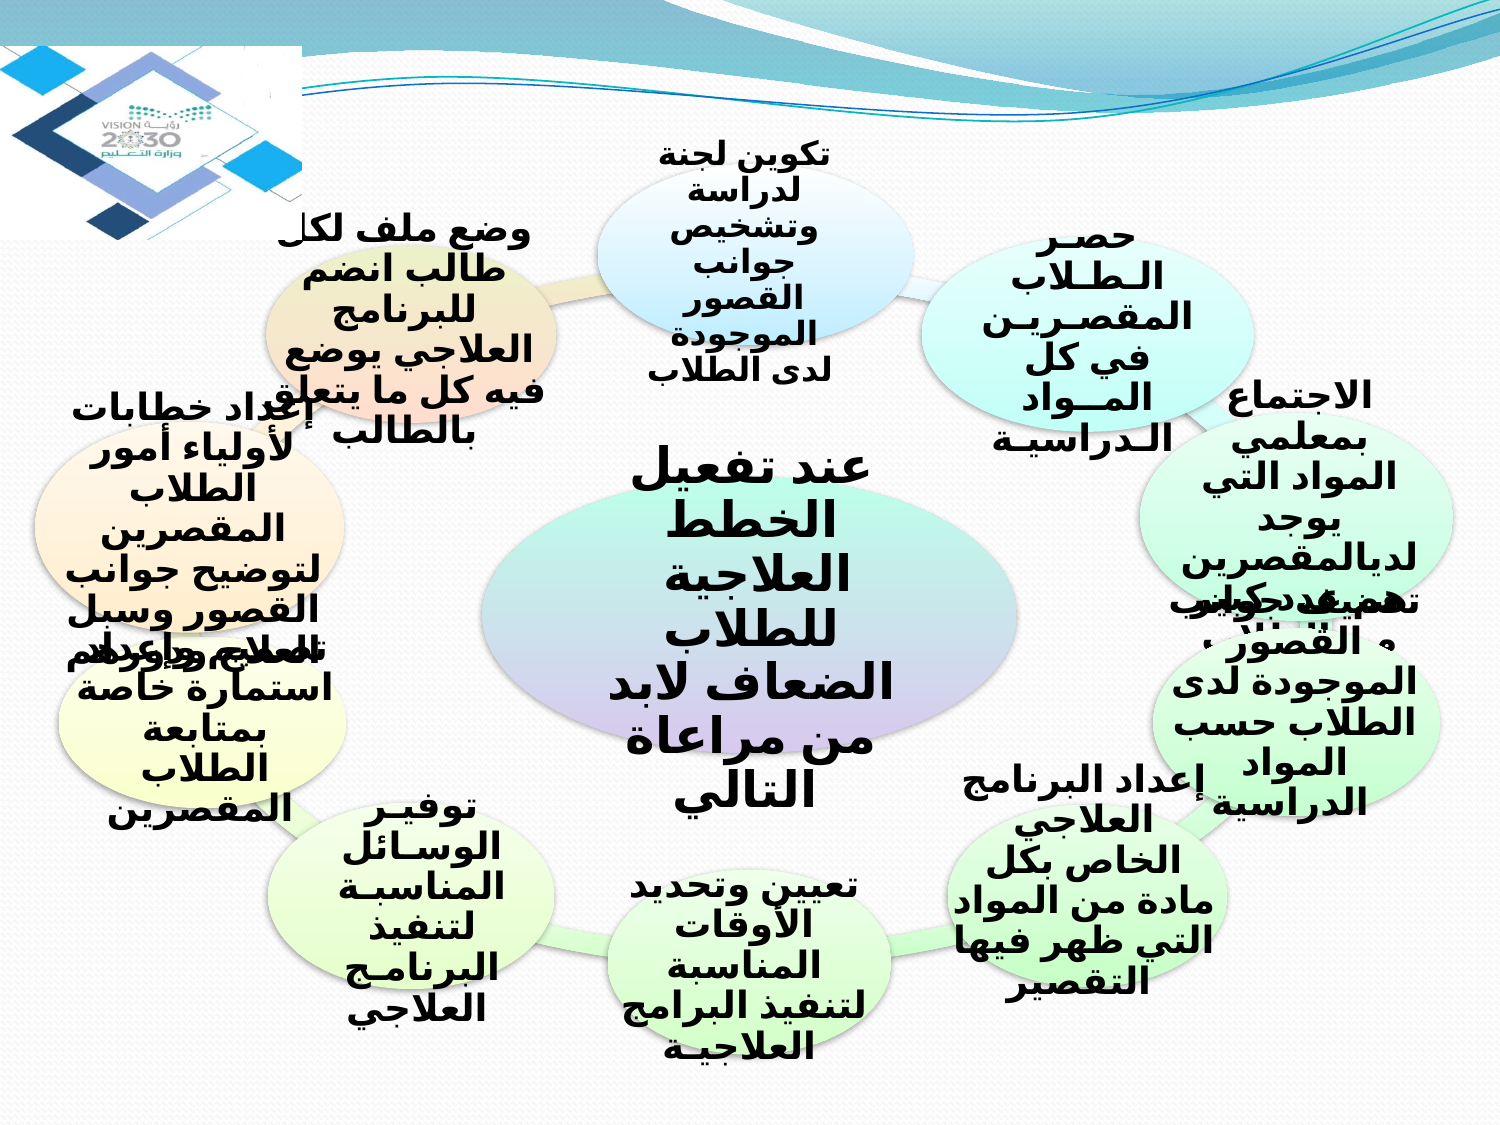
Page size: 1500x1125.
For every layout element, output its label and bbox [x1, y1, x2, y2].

table_cell [34, 163, 307, 252]
picture [0, 46, 302, 241]
text_box [34, 163, 1454, 1055]
